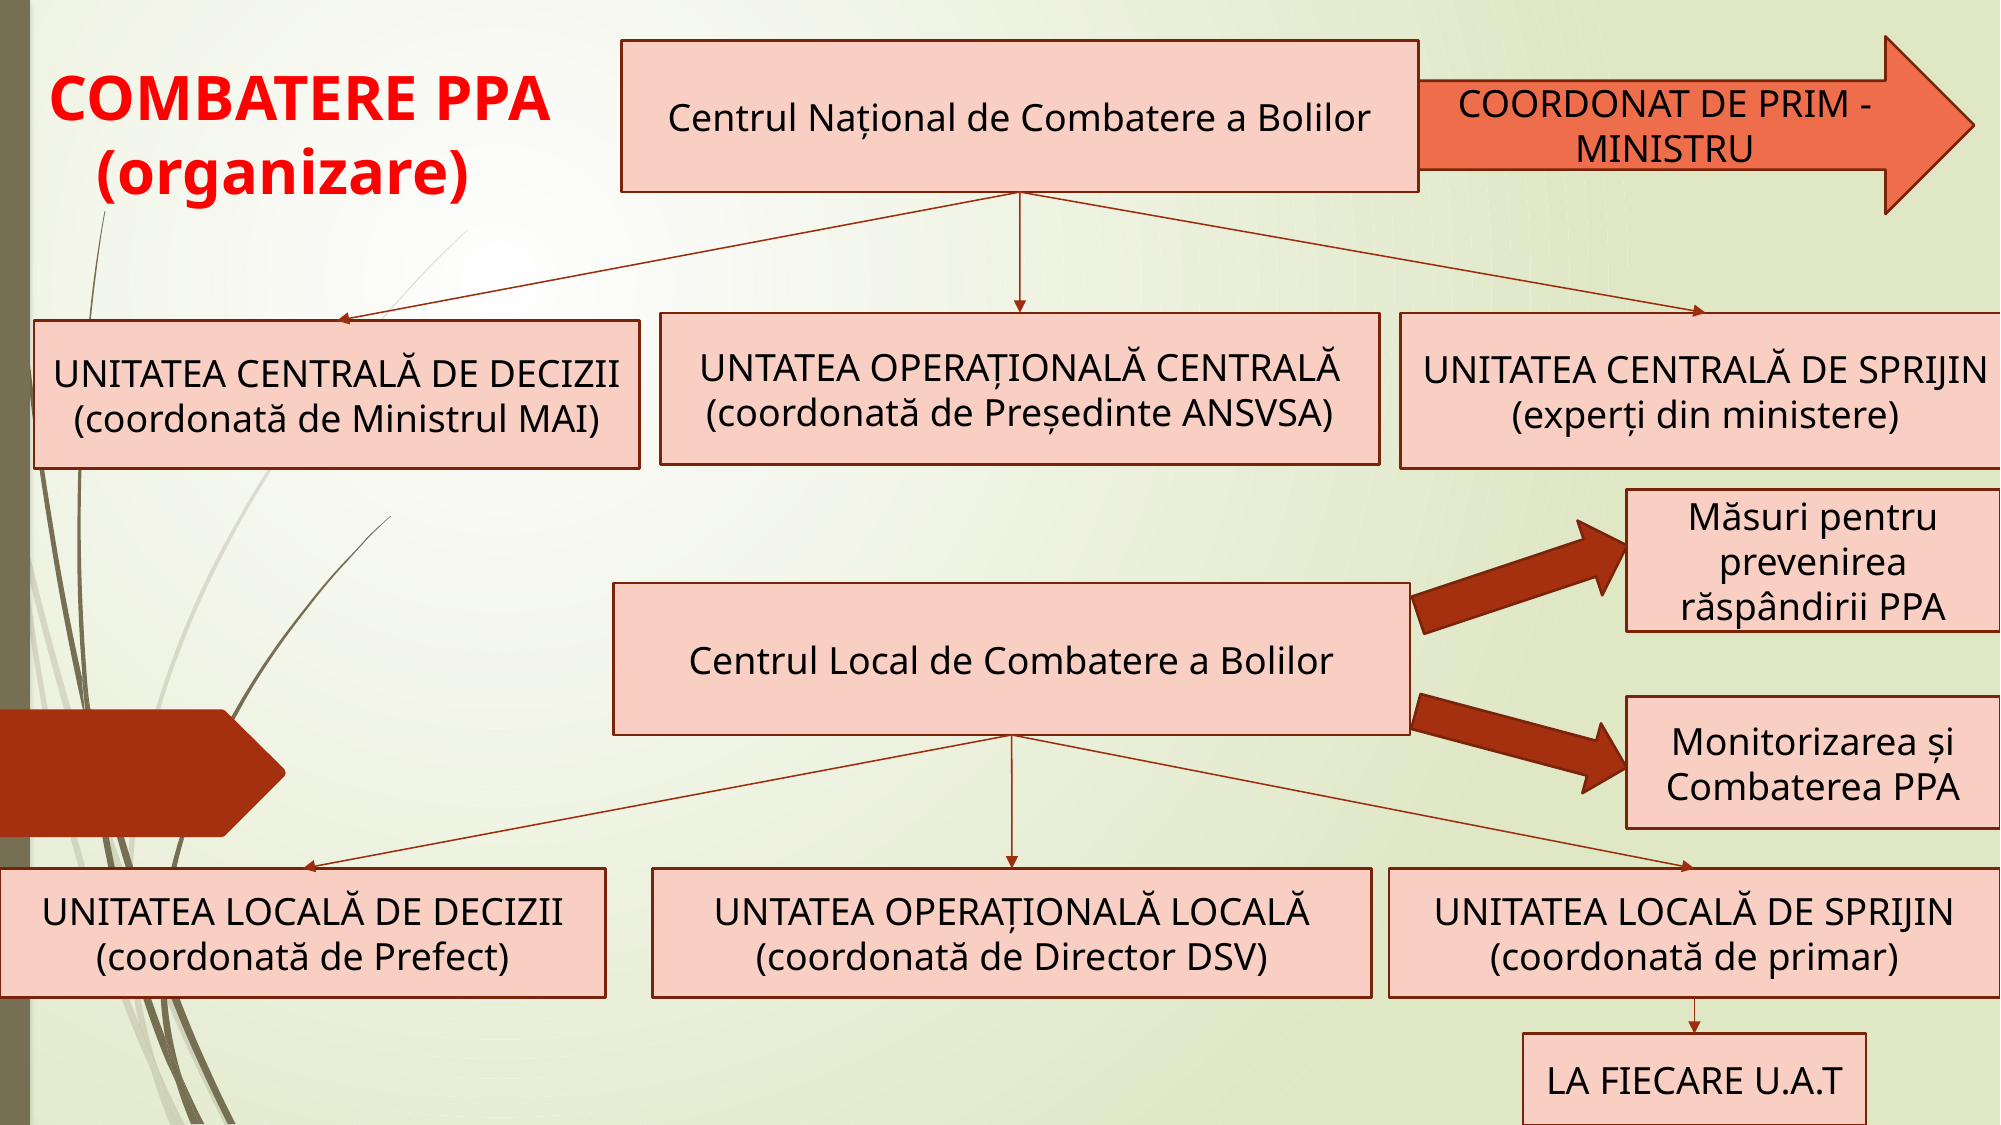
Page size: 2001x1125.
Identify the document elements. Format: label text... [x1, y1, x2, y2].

text_box UNTATEA OPERAȚIONALĂ LOCALĂ (coordonată de Director DSV) [651, 877, 1373, 999]
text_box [302, 734, 1011, 869]
text_box [1409, 692, 1576, 734]
text_box Măsuri pentru prevenirea răspândirii PPA [1625, 488, 2000, 633]
text_box COORDONAT DE PRIM - MINISTRU [1420, 35, 1976, 216]
title COMBATERE PPA (organizare) [34, 41, 620, 215]
text_box UNTATEA OPERAȚIONALĂ CENTRALĂ (coordonată de Președinte ANSVSA) [659, 321, 1381, 466]
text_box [336, 191, 1019, 321]
text_box LA FIECARE U.A.T [1522, 1032, 1867, 1125]
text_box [1019, 191, 1706, 313]
text_box [1596, 722, 1609, 734]
text_box [1410, 519, 1625, 636]
text_box Centrul Local de Combatere a Bolilor [612, 582, 1411, 734]
text_box UNITATEA LOCALĂ DE DECIZII (coordonată de Prefect) [0, 867, 607, 999]
text_box Centrul Național de Combatere a Bolilor [620, 39, 1420, 191]
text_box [1011, 734, 1695, 869]
text_box UNITATEA CENTRALĂ DE SPRIJIN (experți din ministere) [1399, 312, 2000, 470]
text_box Monitorizarea și Combaterea PPA [1625, 695, 2000, 830]
text_box UNITATEA CENTRALĂ DE DECIZII (coordonată de Ministrul MAI) [33, 319, 641, 470]
text_box UNITATEA LOCALĂ DE SPRIJIN (coordonată de primar) [1388, 867, 2000, 999]
